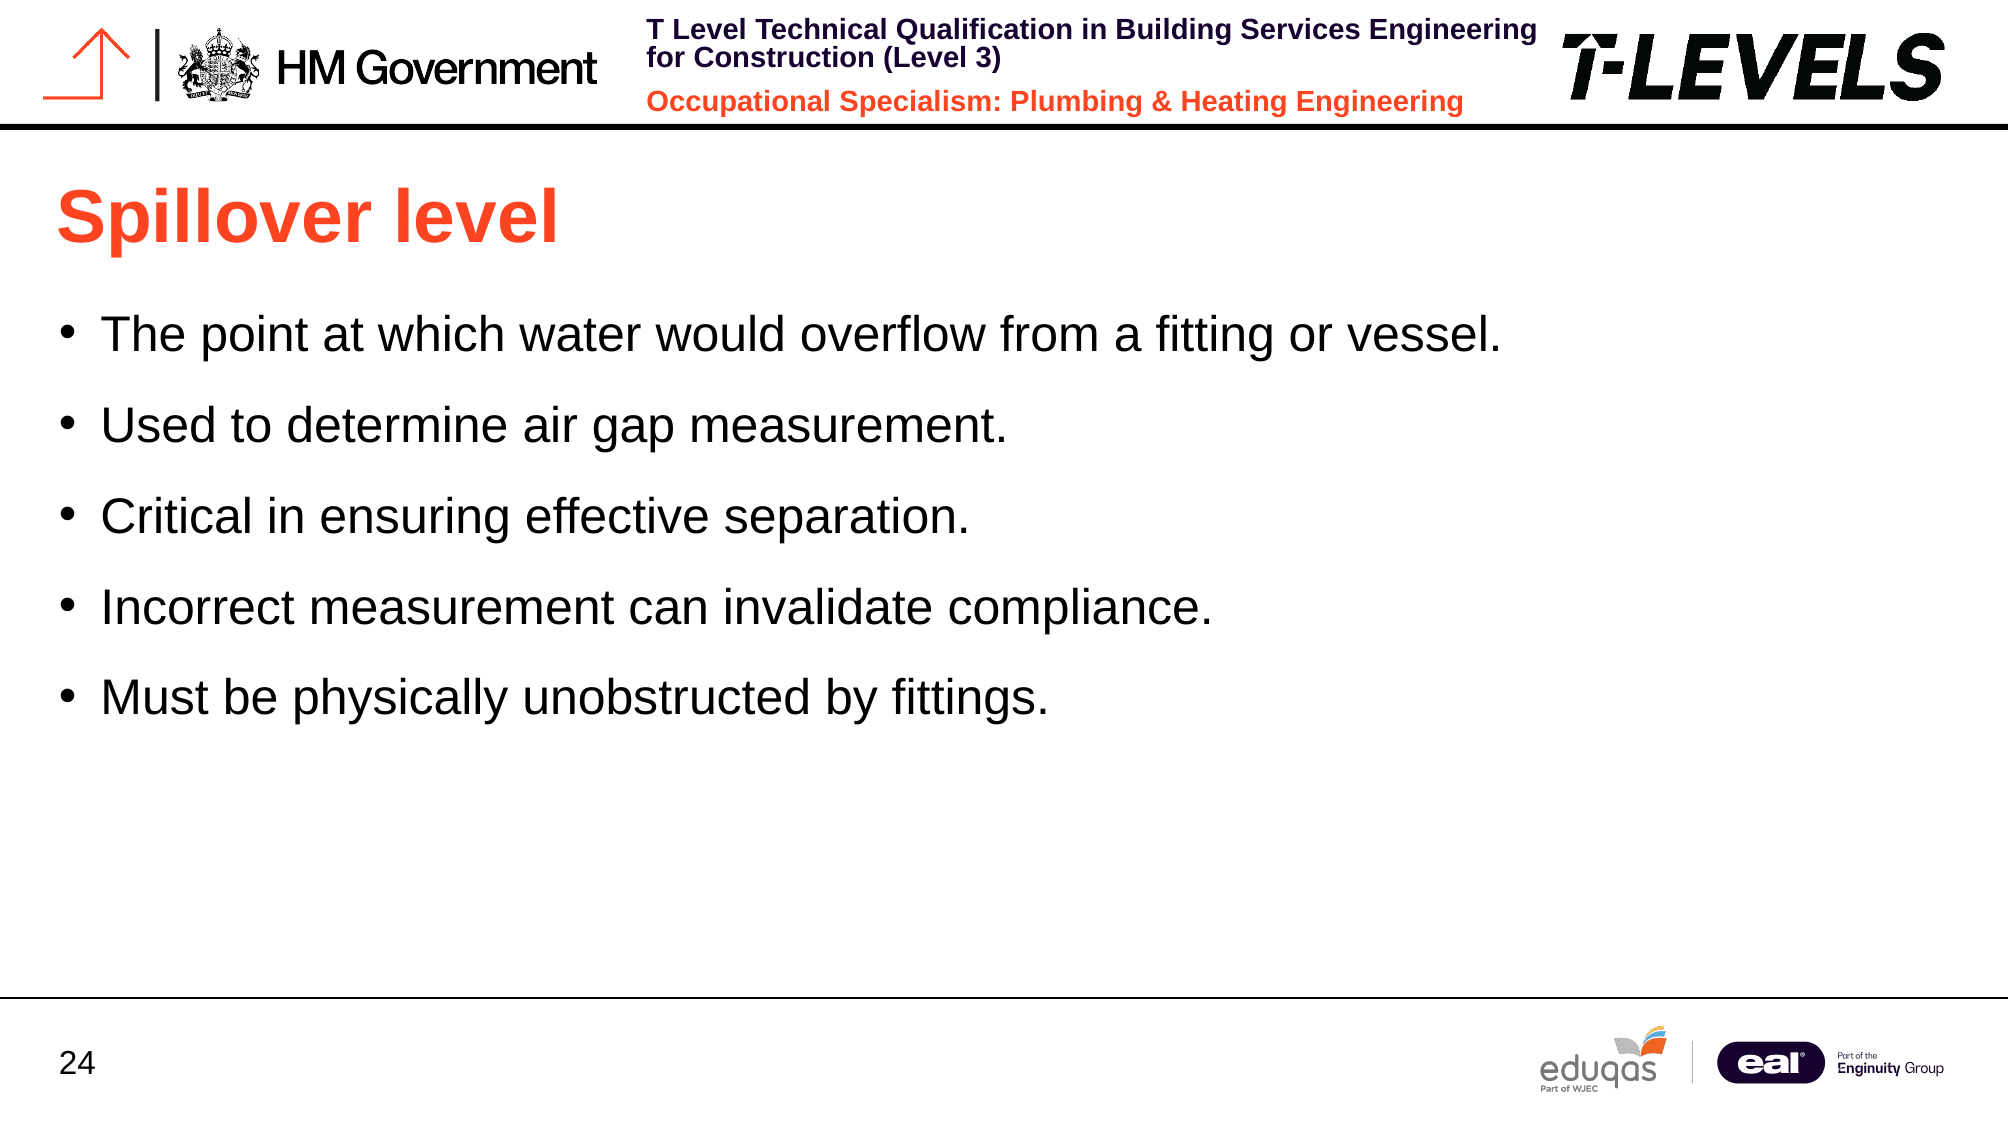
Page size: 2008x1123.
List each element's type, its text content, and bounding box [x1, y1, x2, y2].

picture [1535, 1021, 1949, 1097]
picture [155, 28, 597, 102]
picture [38, 27, 136, 100]
list The point at which water would overflow from a fitting or vessel. Used to determine air gap measurement. Critical in ensuring effective separation. Incorrect measurement can invalidate compliance. Must be physically unobstructed by fittings. [59, 295, 1949, 975]
title Spillover level [41, 111, 1949, 314]
picture [1543, 25, 1964, 108]
